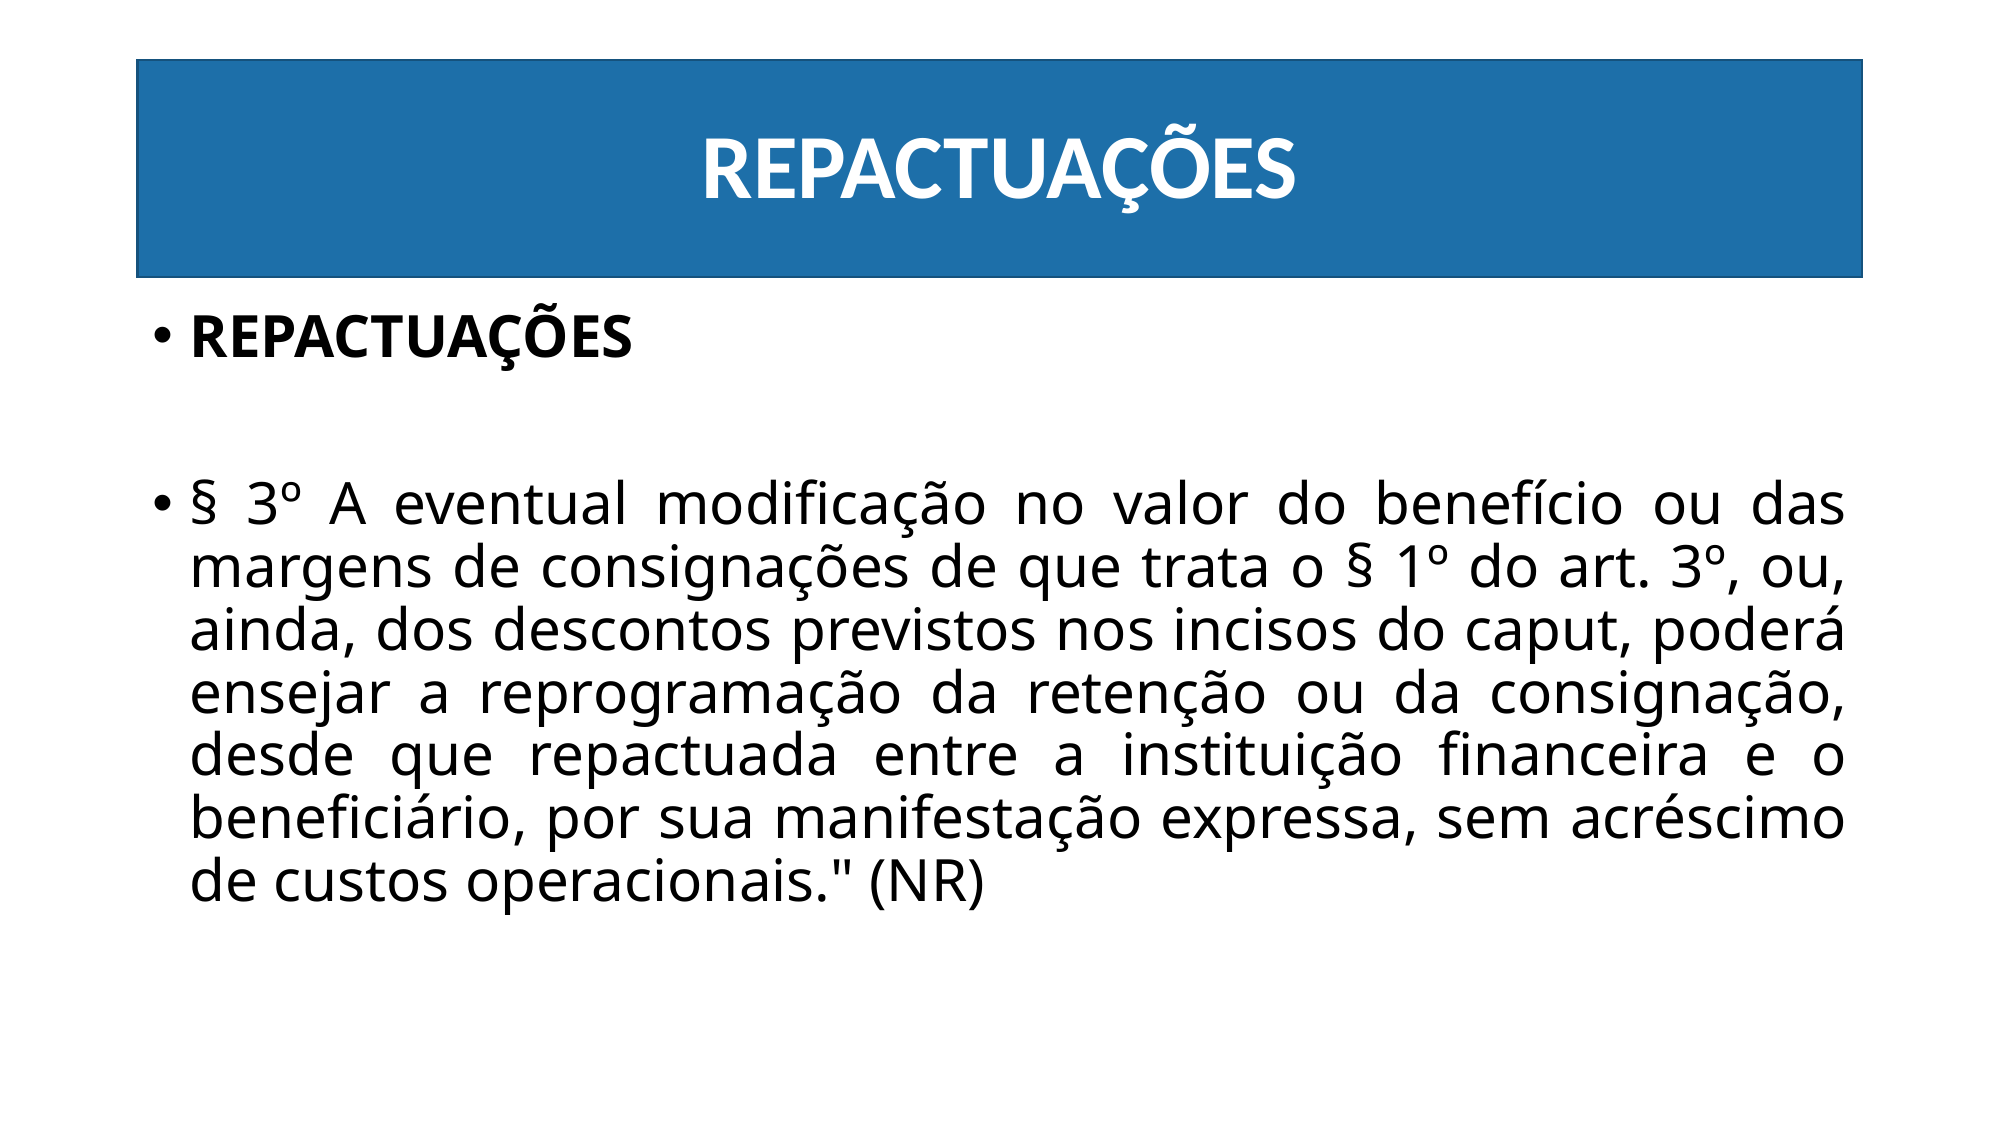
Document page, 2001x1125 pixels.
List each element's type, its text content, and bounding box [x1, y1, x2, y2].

title REPACTUAÇÕES [136, 59, 1863, 278]
list REPACTUAÇÕES § 3º A eventual modificação no valor do benefício ou das margens de consignações de que trata o § 1º do art. 3º, ou, ainda, dos descontos previstos nos incisos do caput, poderá ensejar a reprogramação da retenção ou da consignação, desde que repactuada entre a instituição financeira e o beneficiário, por sua manifestação expressa, sem acréscimo de custos operacionais." (NR) [137, 299, 1863, 1014]
